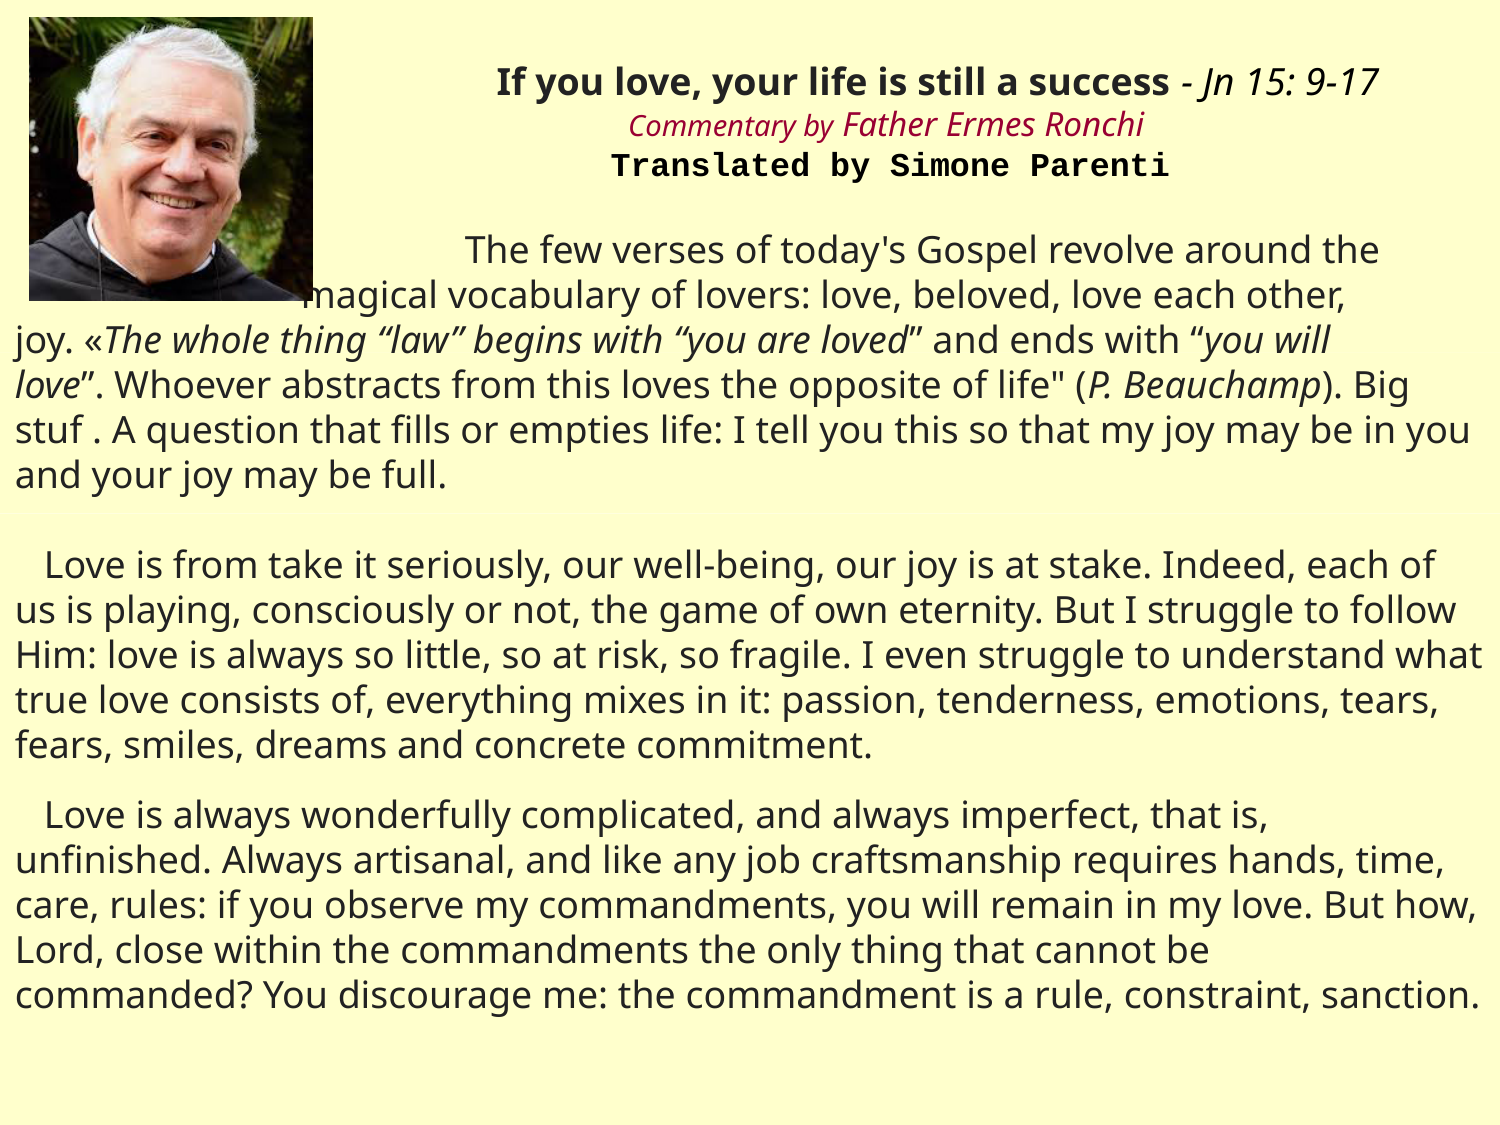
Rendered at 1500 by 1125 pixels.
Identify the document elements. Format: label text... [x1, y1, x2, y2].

picture [29, 17, 313, 301]
text_box The few verses of today's Gospel revolve around the magical vocabulary of lovers: love, beloved, love each other, joy. «The whole thing “law” begins with “you are loved” and ends with “you will love”. Whoever abstracts from this loves the opposite of life" (P. Beauchamp). Big stuf . A question that fills or empties life: I tell you this so that my joy may be in you and your joy may be full. Love is from take it seriously, our well-being, our joy is at stake. Indeed, each of us is playing, consciously or not, the game of own eternity. But I struggle to follow Him: love is always so little, so at risk, so fragile. I even struggle to understand what true love consists of, everything mixes in it: passion, tenderness, emotions, tears, fears, smiles, dreams and concrete commitment. Love is always wonderfully complicated, and always imperfect, that is, unfinished. Always artisanal, and like any job craftsmanship requires hands, time, care, rules: if you observe my commandments, you will remain in my love. But how, Lord, close within the commandments the only thing that cannot be commanded? You discourage me: the commandment is a rule, constraint, sanction. [0, 173, 1500, 1024]
text_box If you love, your life is still a success - Jn 15: 9-17 Commentary by Father Ermes Ronchi Translated by Simone Parenti [313, 50, 1476, 173]
